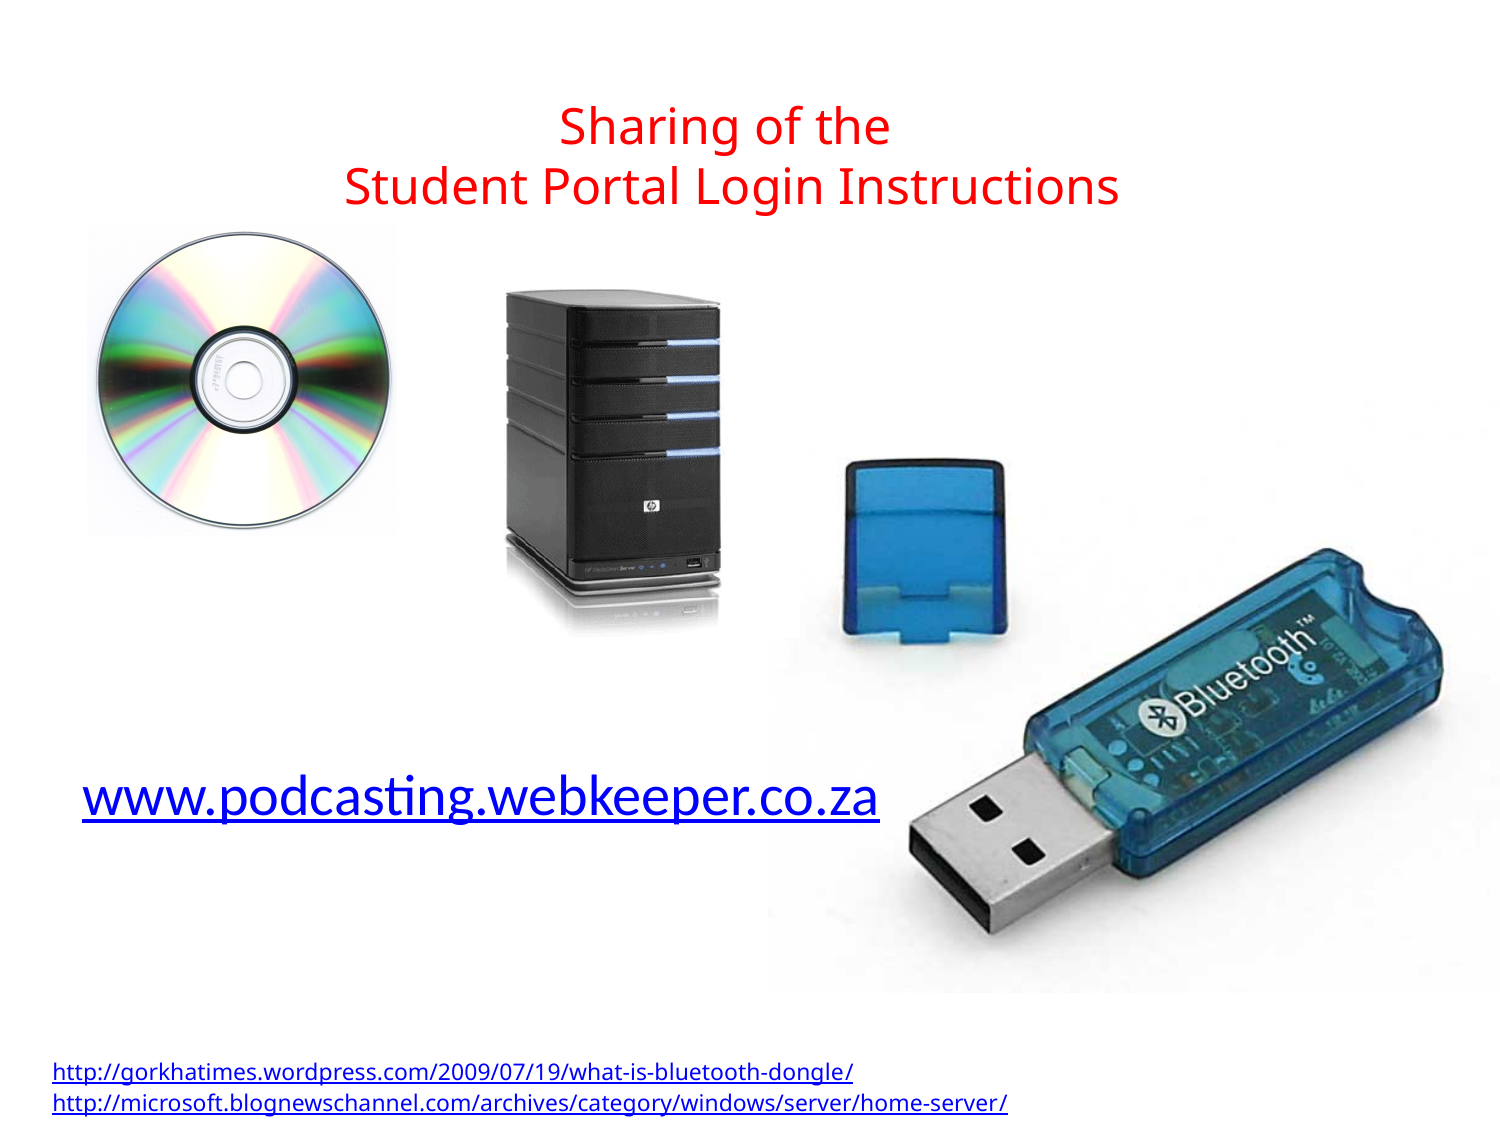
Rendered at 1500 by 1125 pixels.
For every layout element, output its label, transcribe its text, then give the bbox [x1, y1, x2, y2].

text_box http://gorkhatimes.wordpress.com/2009/07/19/what-is-bluetooth-dongle/ http://microsoft.blognewschannel.com/archives/category/windows/server/home-server/ [37, 1049, 1088, 1125]
picture [87, 224, 397, 537]
text_box www.podcasting.webkeeper.co.za [67, 750, 763, 880]
text_box Sharing of the Student Portal Login Instructions [316, 87, 1136, 223]
picture [437, 274, 1500, 993]
